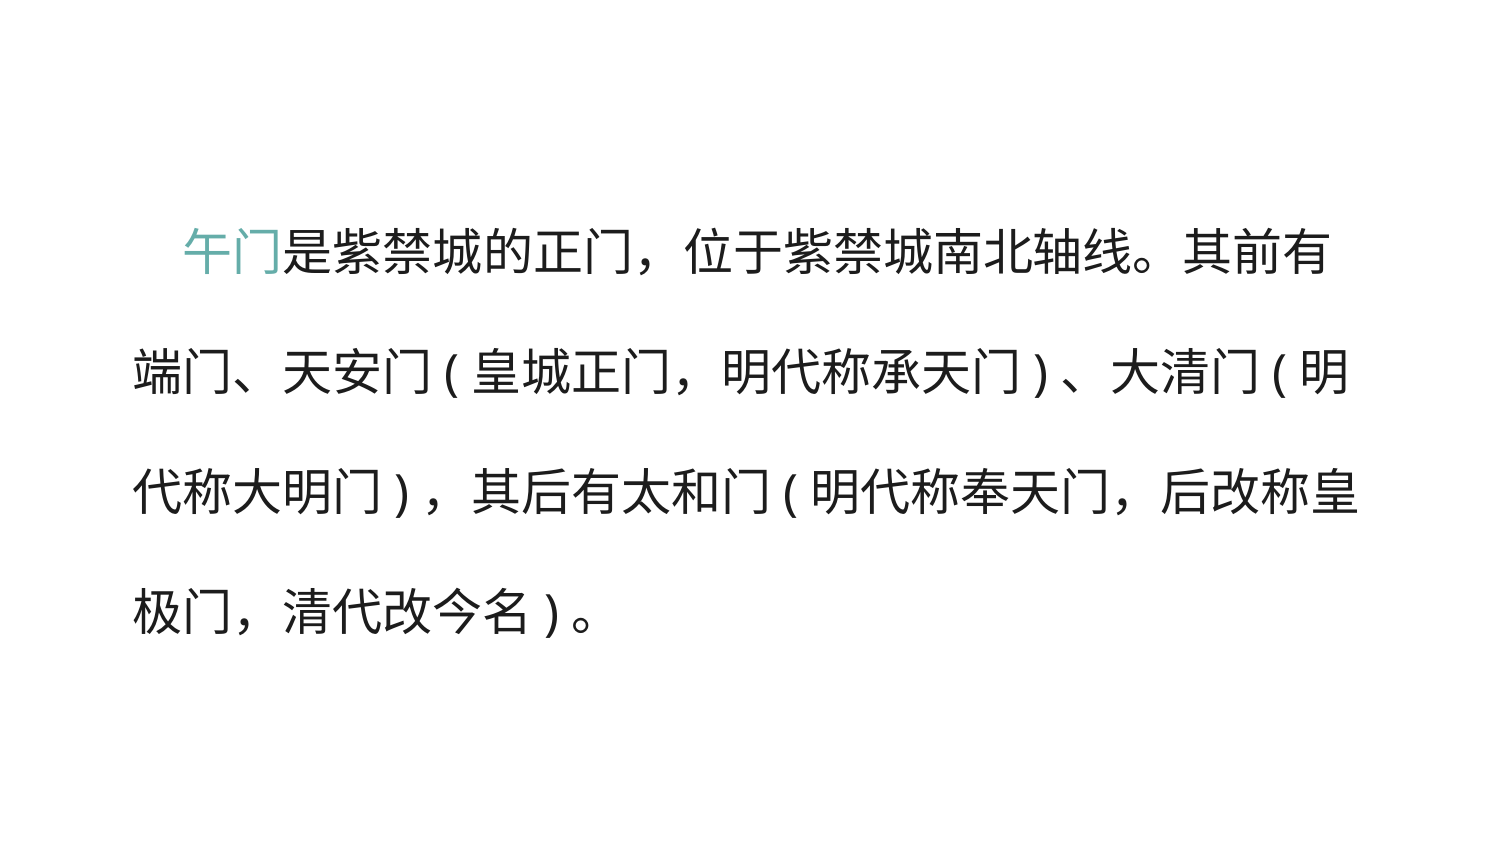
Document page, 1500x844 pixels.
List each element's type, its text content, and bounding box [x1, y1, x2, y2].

text_box 午门是紫禁城的正门，位于紫禁城南北轴线。其前有端门、天安门(皇城正门，明代称承天门)、大清门(明代称大明门)，其后有太和门(明代称奉天门，后改称皇极门，清代改今名)。 [121, 154, 1379, 646]
